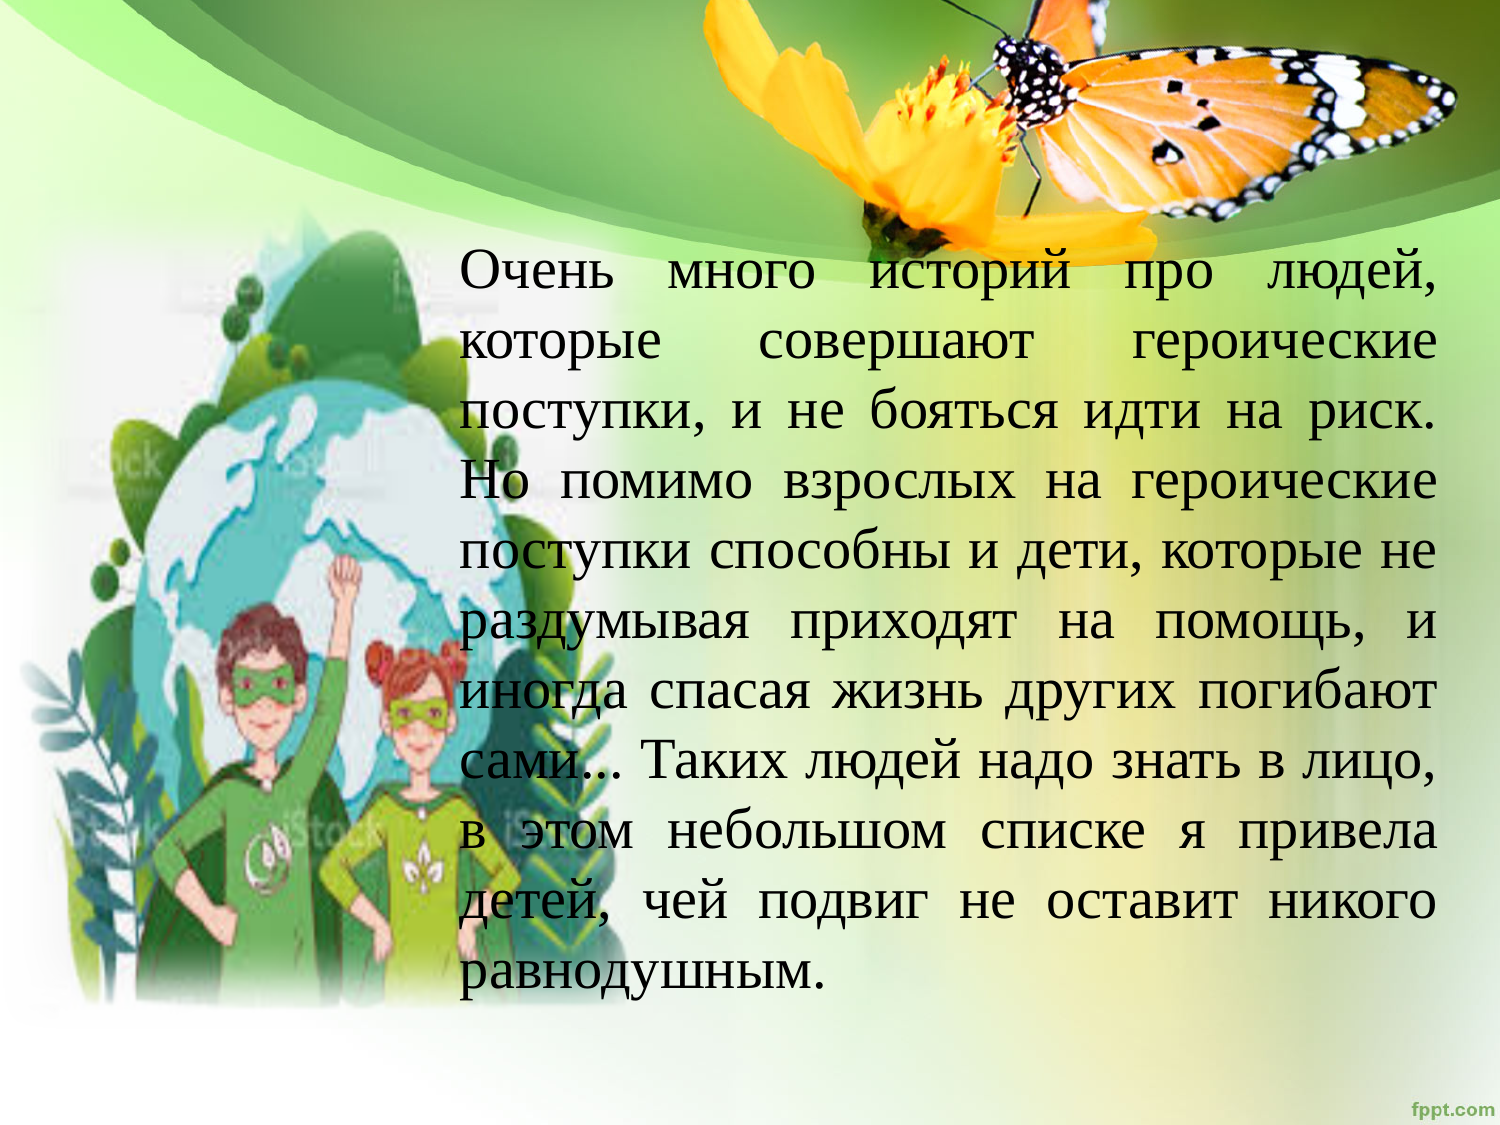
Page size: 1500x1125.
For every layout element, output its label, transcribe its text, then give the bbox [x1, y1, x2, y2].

picture [0, 0, 1500, 1125]
text_box Очень много историй про людей, которые совершают героические поступки, и не бояться идти на риск. Но помимо взрослых на героические поступки способны и дети, которые не раздумывая приходят на помощь, и иногда спасая жизнь других погибают сами... Таких людей надо знать в лицо, в этом небольшом списке я привела детей, чей подвиг не оставит никого равнодушным. [673, 222, 1454, 1008]
